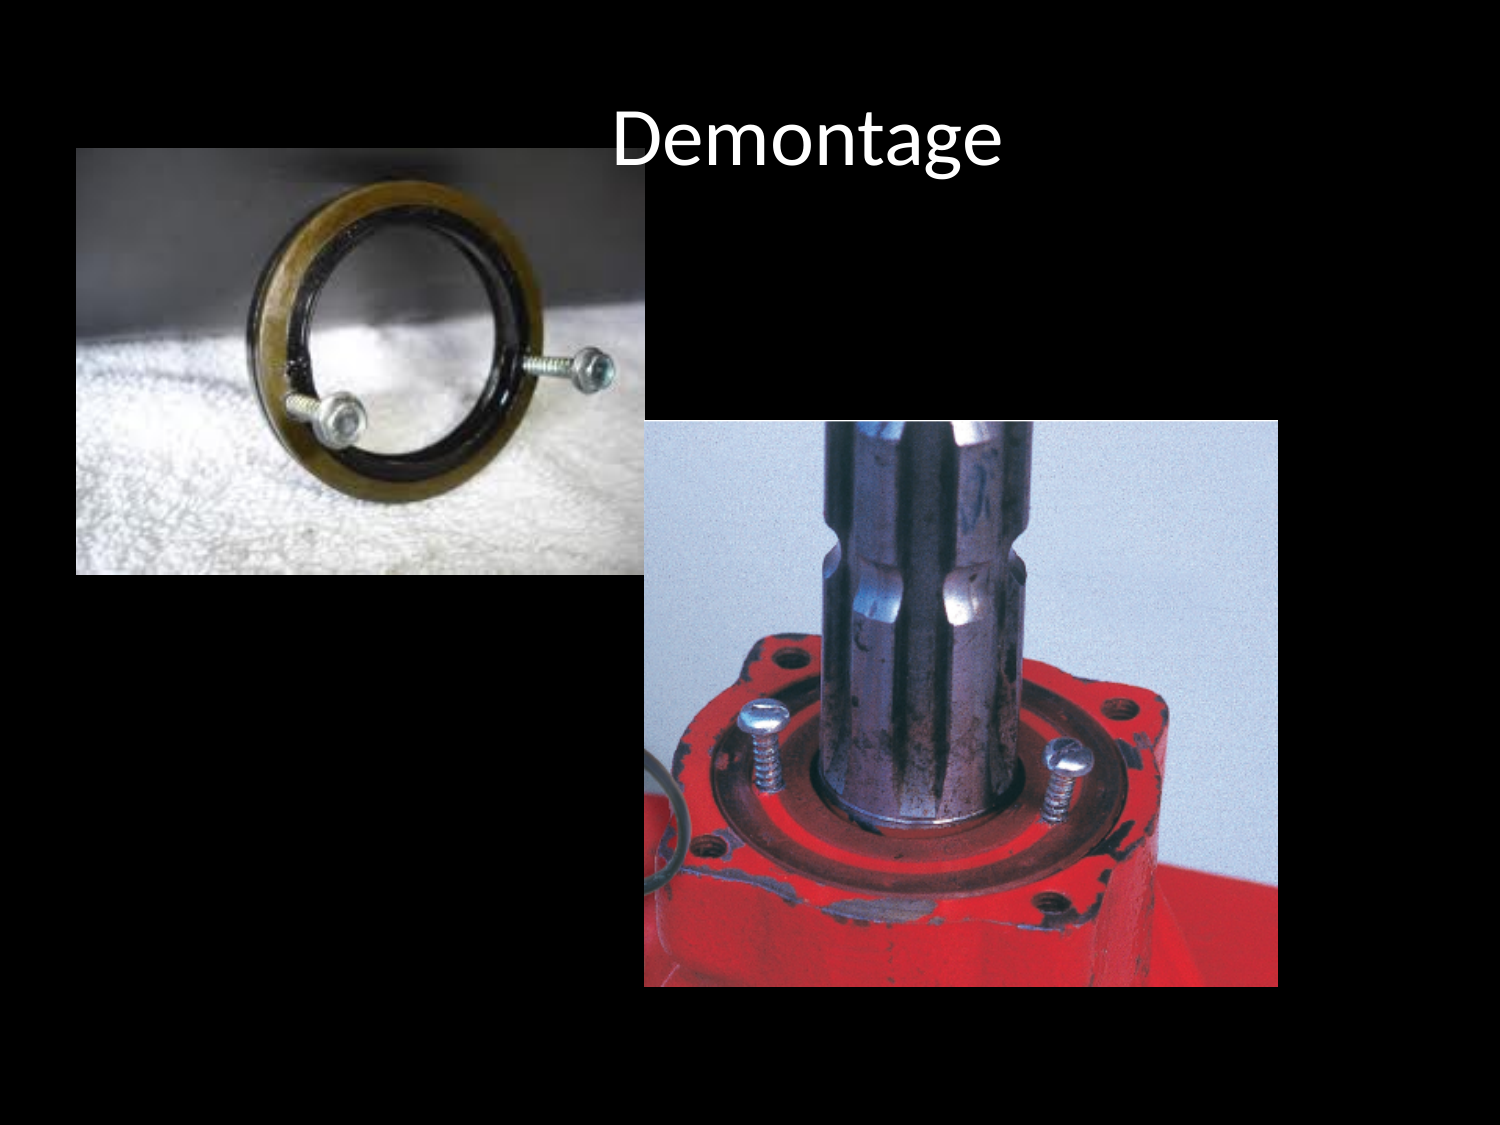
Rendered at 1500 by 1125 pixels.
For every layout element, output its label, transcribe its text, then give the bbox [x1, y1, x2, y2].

text_box Demontage [596, 75, 1188, 190]
picture [76, 148, 1278, 987]
